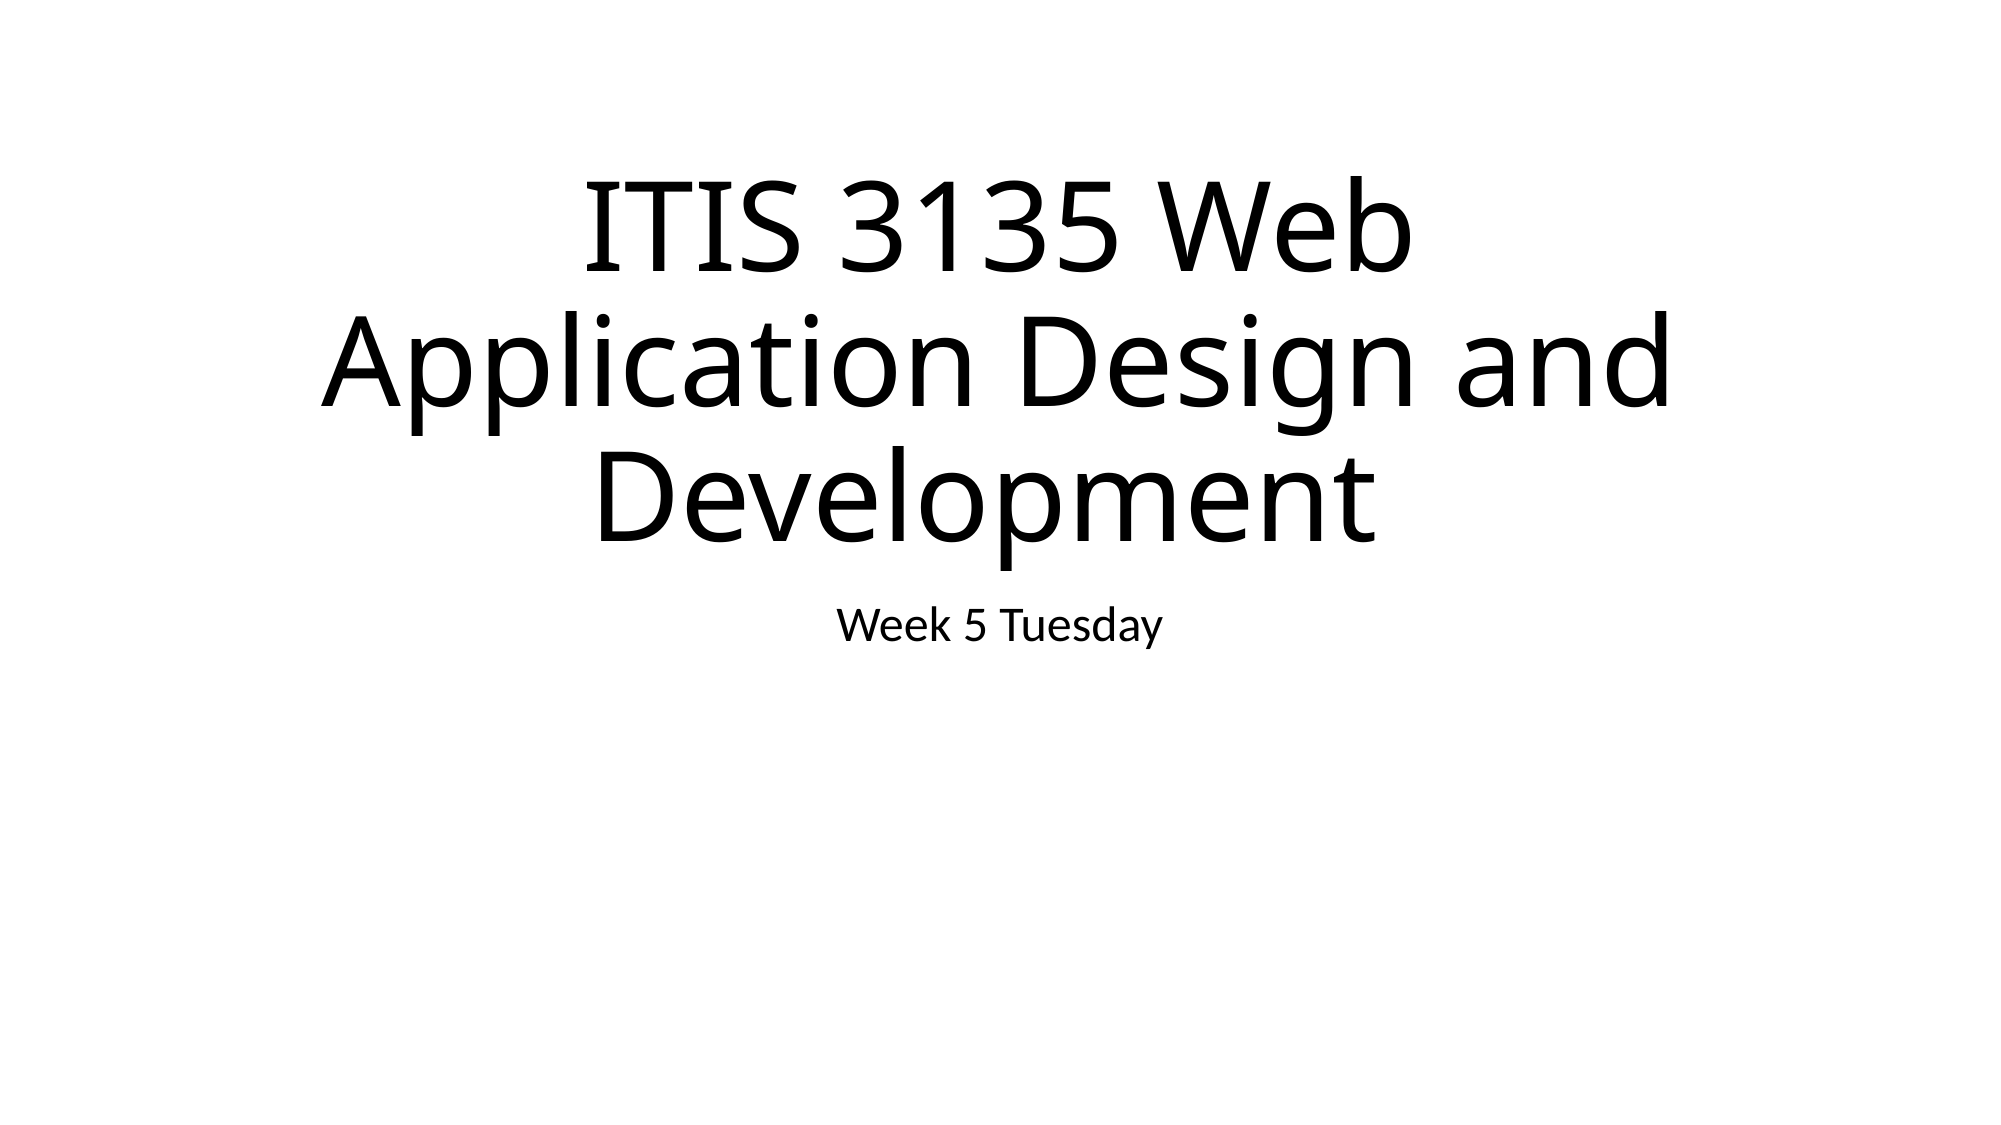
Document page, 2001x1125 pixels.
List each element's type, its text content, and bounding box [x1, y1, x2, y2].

title ITIS 3135 Web Application Design and Development [249, 184, 1750, 576]
subtitle Week 5 Tuesday [249, 590, 1750, 863]
